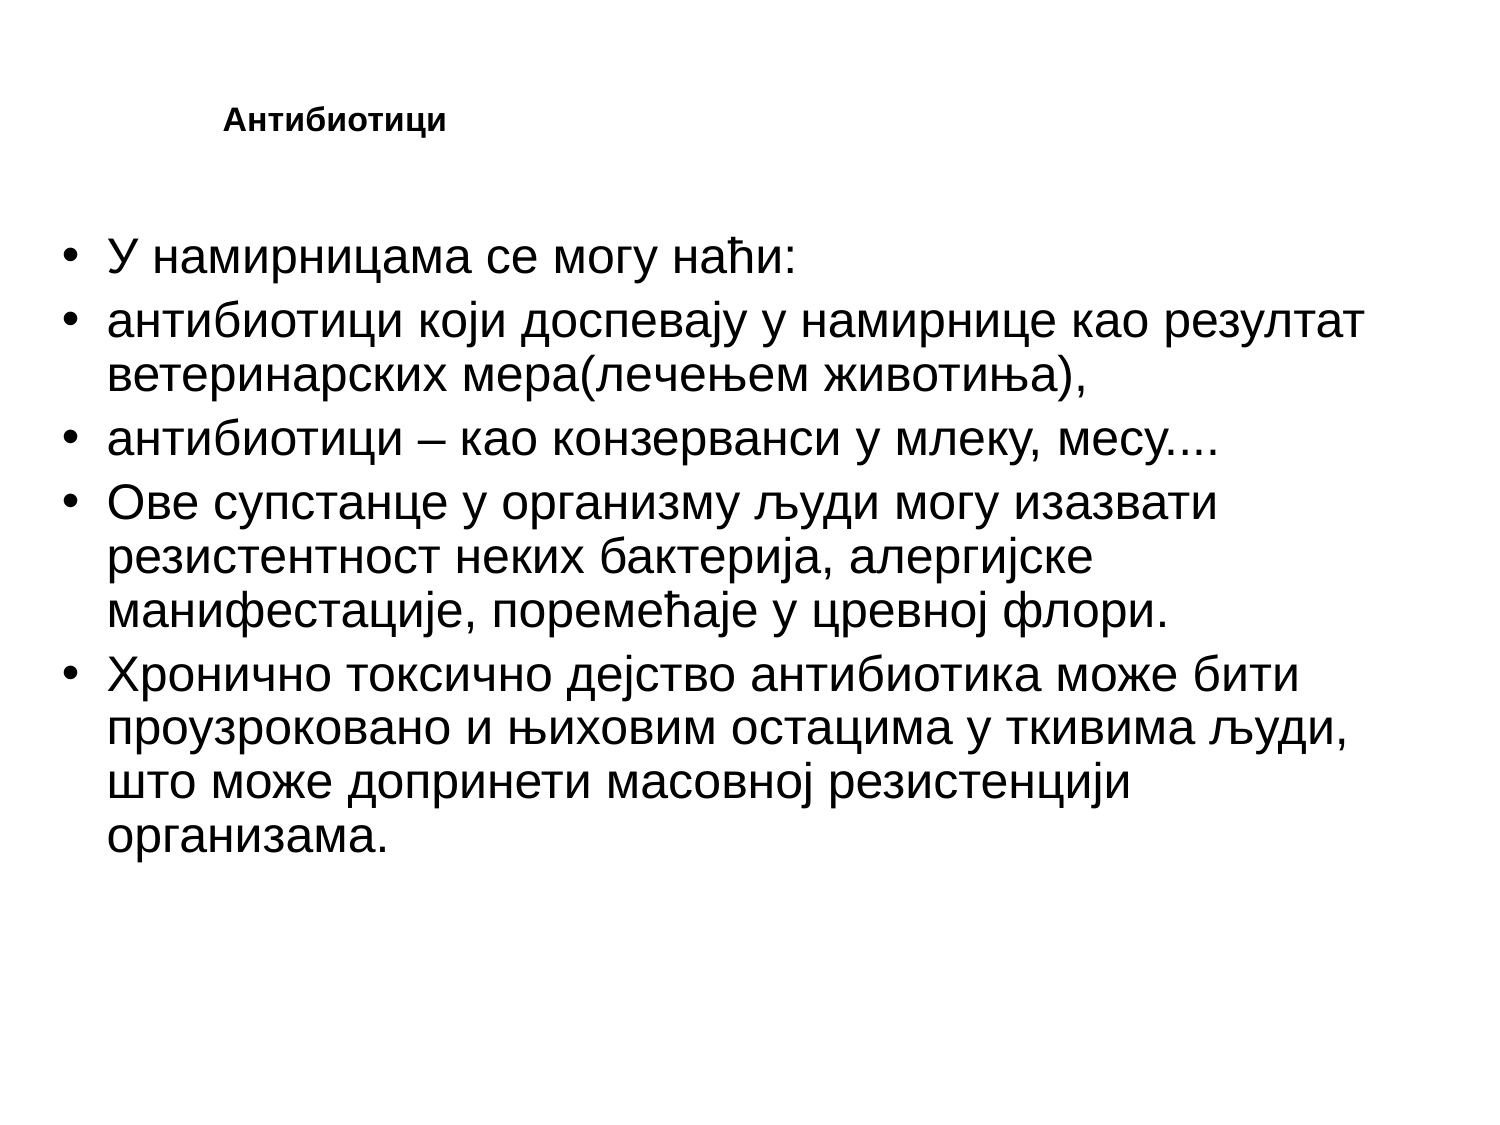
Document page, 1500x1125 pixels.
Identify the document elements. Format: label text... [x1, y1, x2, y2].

list У намирницама се могу наћи: антибиотици који доспевају у намирнице као резултат ветеринарских мера(лечењем животиња), антибиотици – као конзерванси у млеку, месу.... Ове супстанце у организму људи могу изазвати резистентност неких бактерија, алергијске манифестације, поремећаје у цревној флори. Хронично токсично дејство антибиотика може бити проузроковано и њиховим остацима у ткивима људи, што може допринети масовној резистенцији организама. [46, 222, 1409, 1055]
title Антибиотици [222, 89, 1426, 139]
